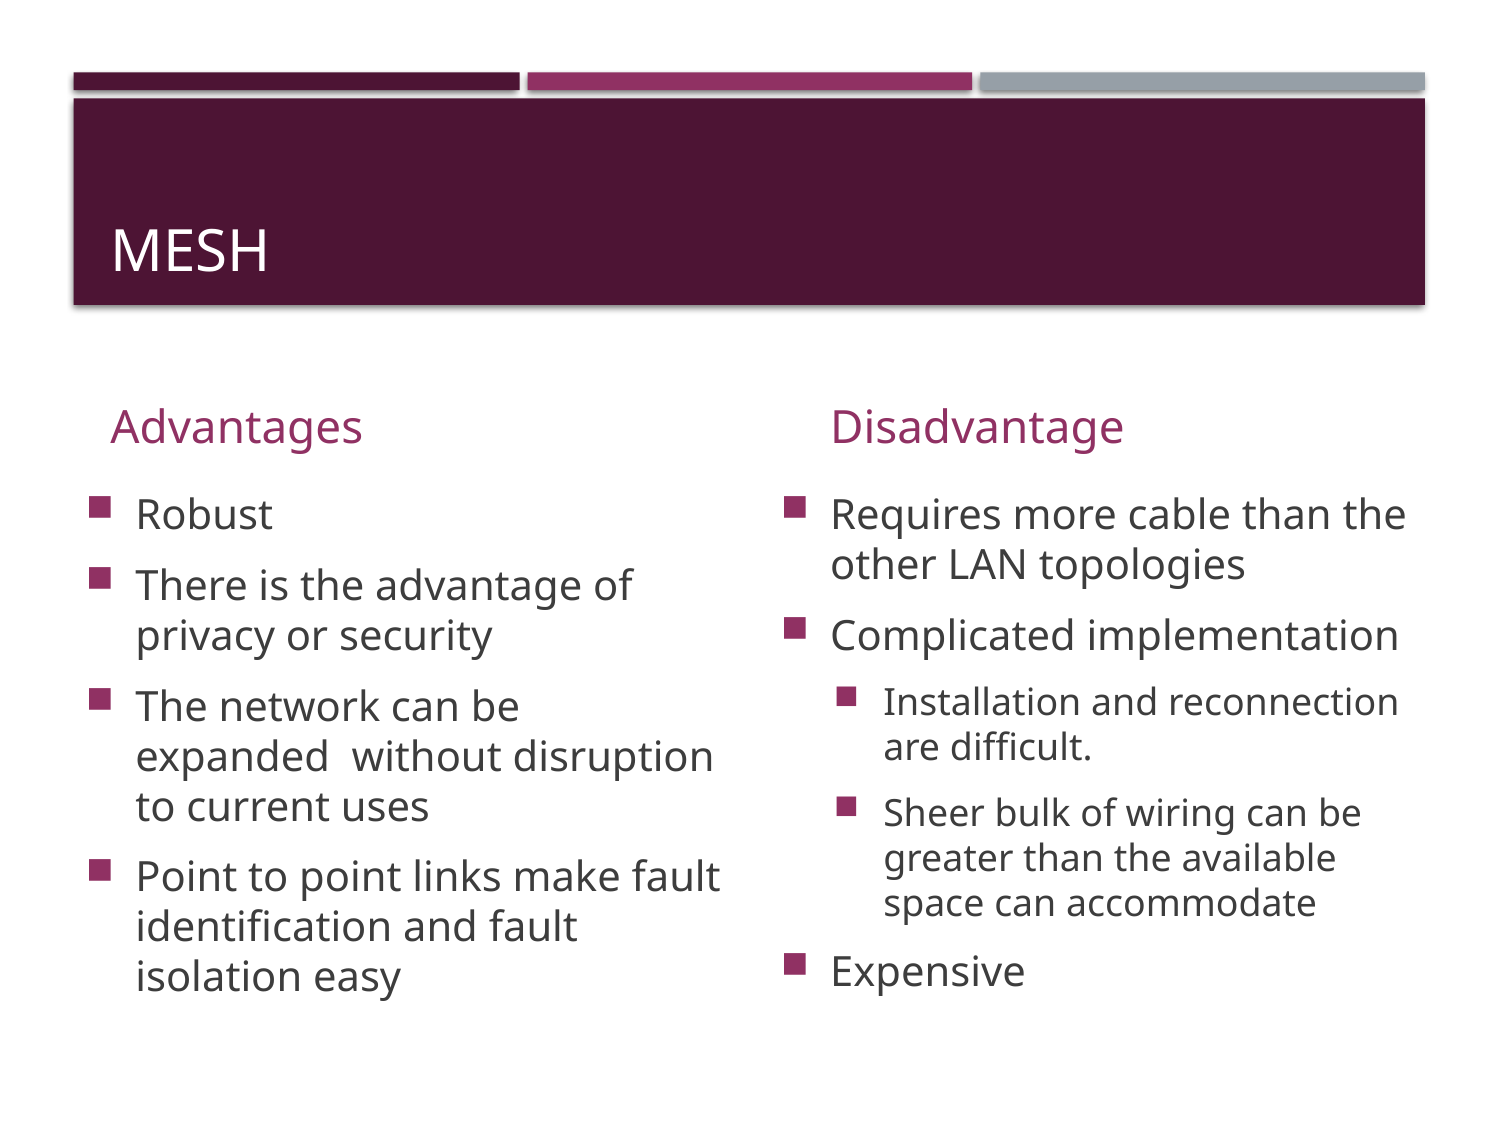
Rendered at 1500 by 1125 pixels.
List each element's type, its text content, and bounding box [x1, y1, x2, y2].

list Requires more cable than the other LAN topologies Complicated implementation Installation and reconnection are difficult. Sheer bulk of wiring can be greater than the available space can accommodate Expensive [765, 479, 1450, 962]
list Advantages [95, 365, 685, 460]
list Disadvantage [815, 365, 1406, 460]
list Robust There is the advantage of privacy or security The network can be expanded without disruption to current uses Point to point links make fault identification and fault isolation easy [70, 479, 738, 962]
title Mesh [95, 112, 1406, 291]
